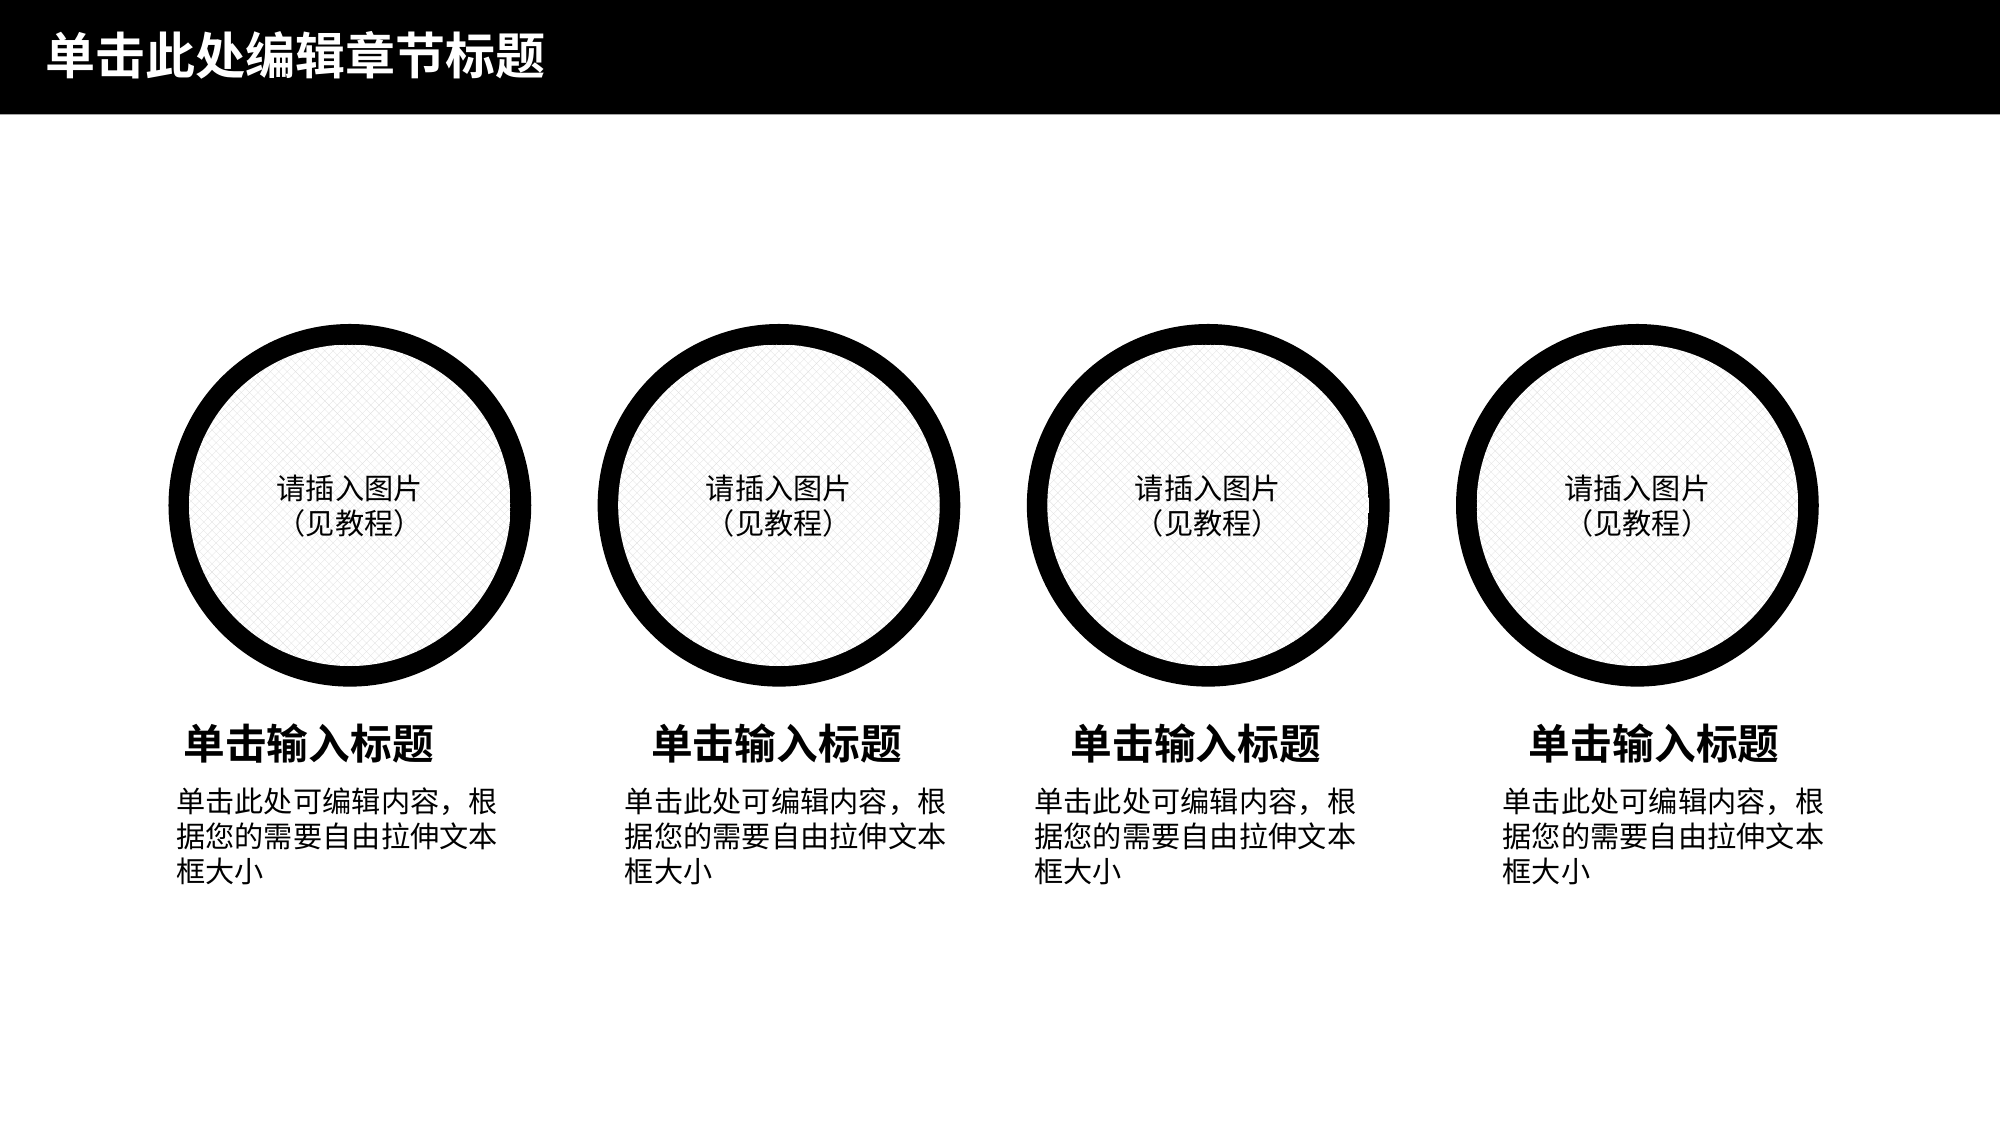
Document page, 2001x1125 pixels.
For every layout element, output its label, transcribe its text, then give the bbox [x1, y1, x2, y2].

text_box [1026, 323, 1390, 890]
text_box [1455, 323, 1850, 890]
text_box 单击此处编辑章节标题 [30, 17, 588, 93]
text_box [597, 323, 972, 890]
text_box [168, 323, 532, 890]
